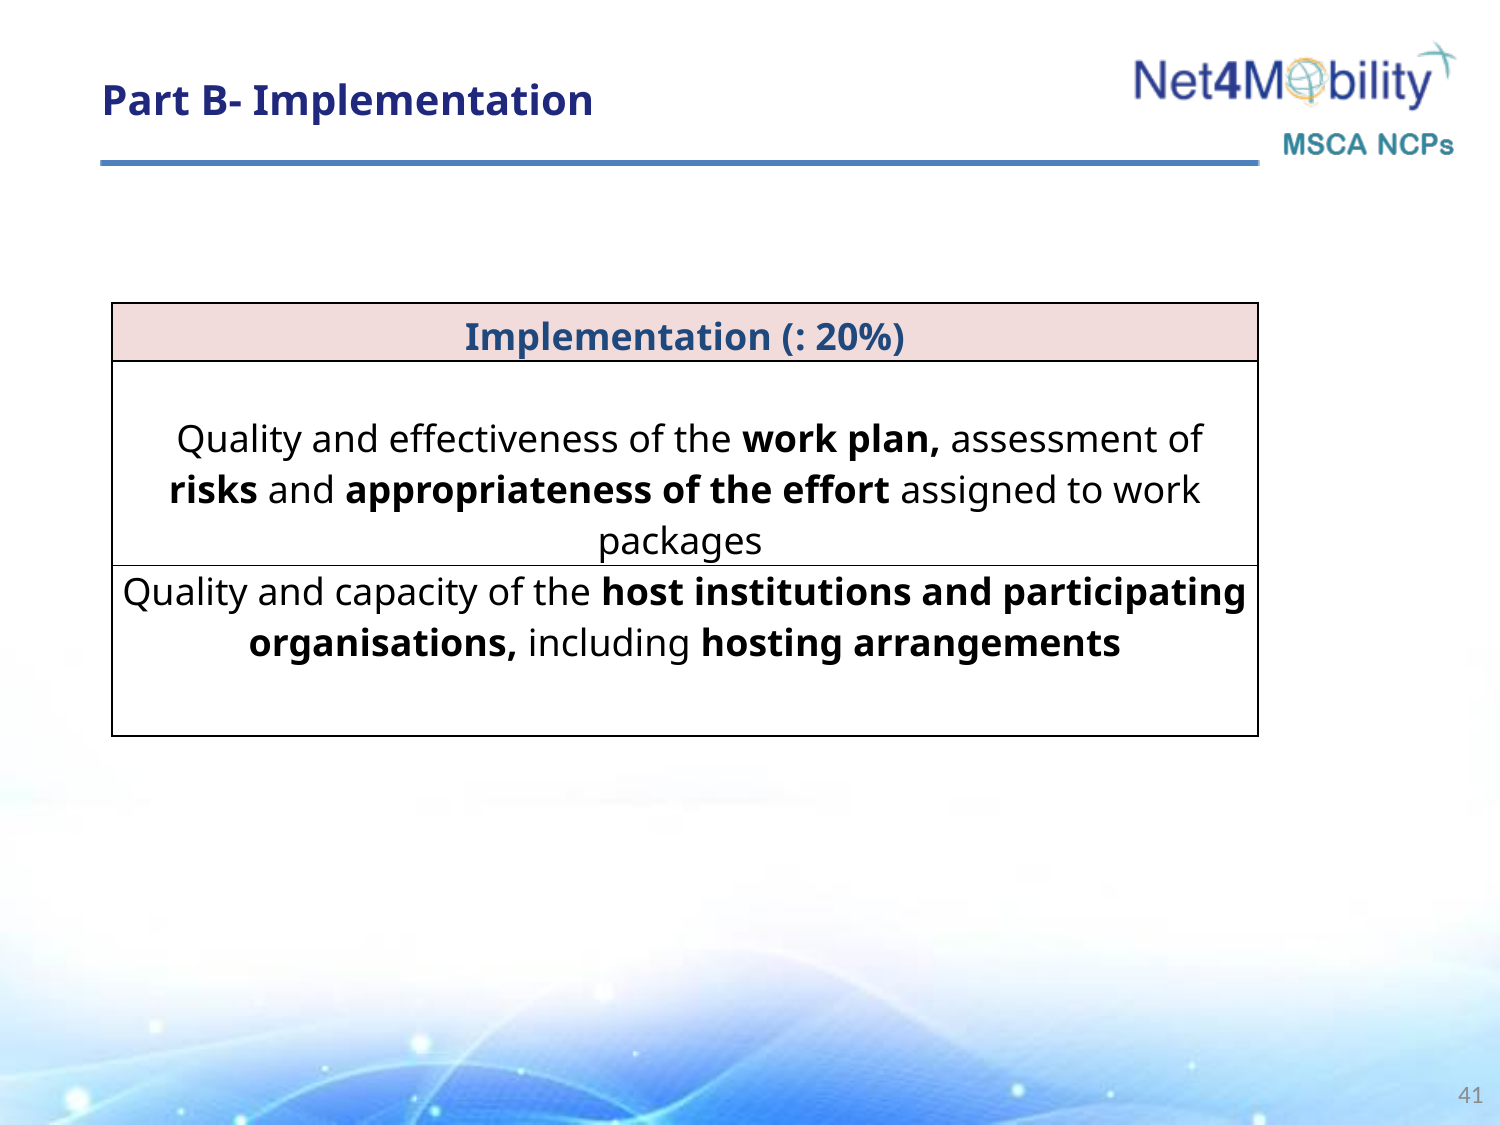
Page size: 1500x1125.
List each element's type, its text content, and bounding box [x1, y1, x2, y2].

table_header Implementation (: 20%) [113, 304, 1257, 360]
picture [0, 0, 1500, 1125]
text_box 41 [1148, 1063, 1499, 1123]
table_cell Quality and capacity of the host institutions and participating organisations, including hosting arrangements [113, 566, 1257, 735]
text_box [74, 432, 1425, 994]
table_cell Quality and effectiveness of the work plan, assessment of risks and appropriateness of the effort assigned to work packages [113, 362, 1257, 565]
text_box Part B- Implementation [29, 36, 1500, 161]
